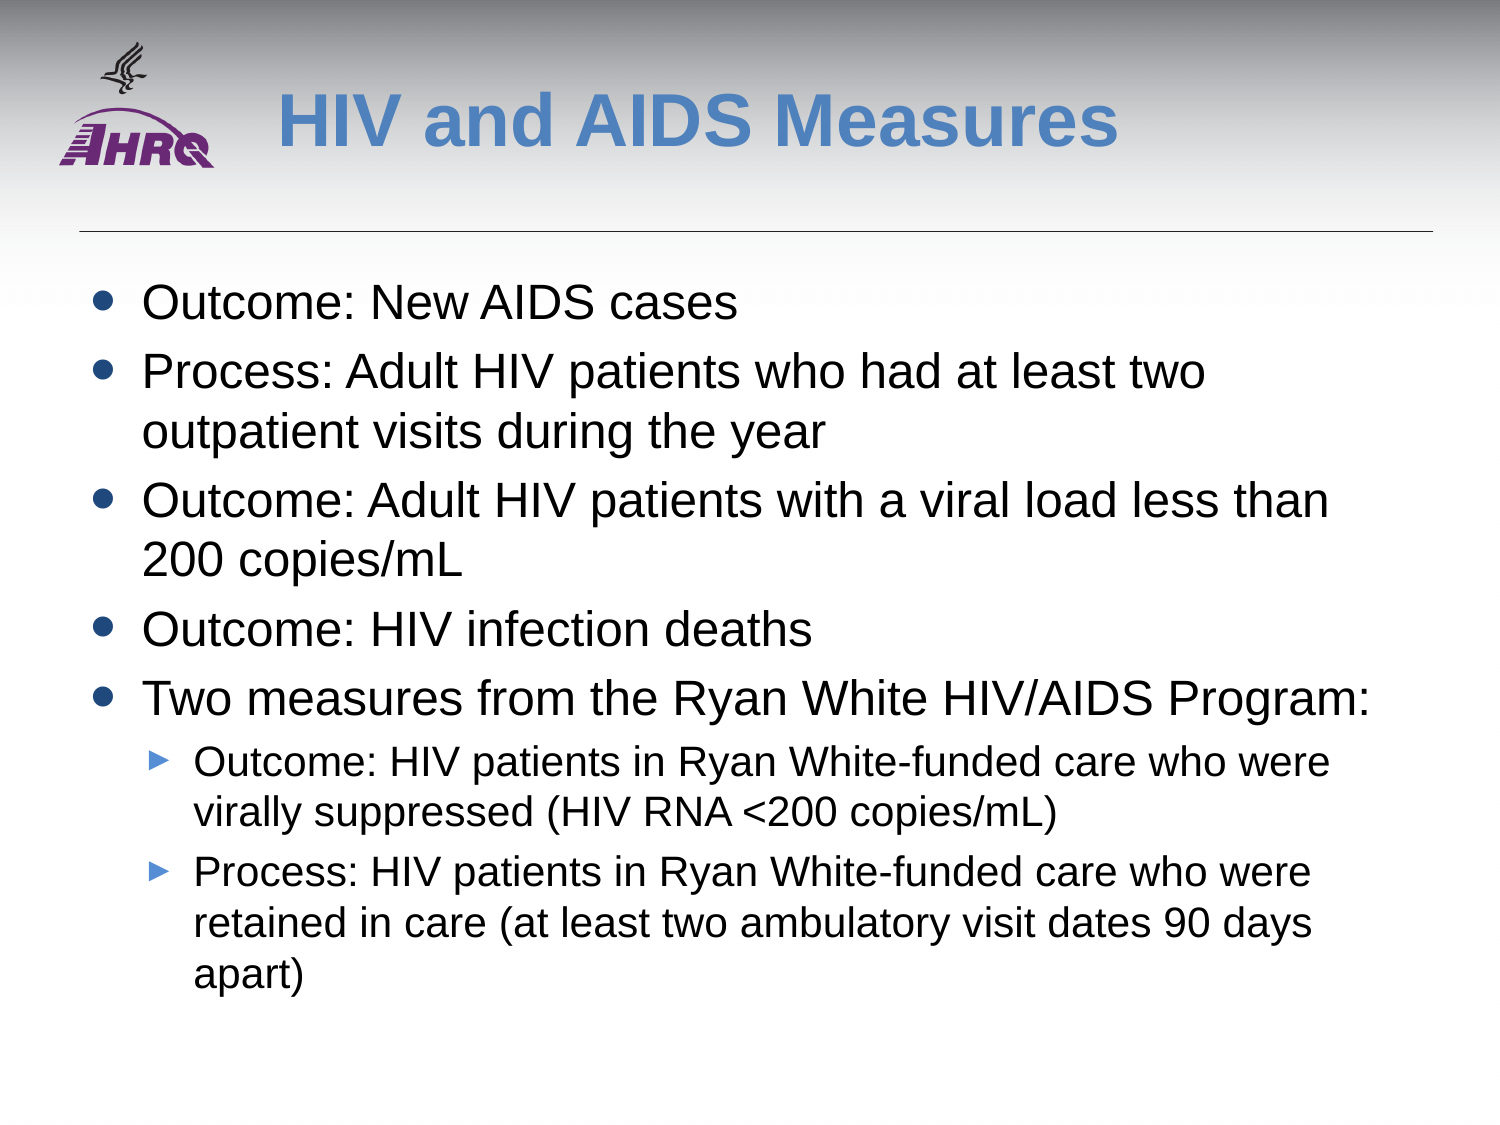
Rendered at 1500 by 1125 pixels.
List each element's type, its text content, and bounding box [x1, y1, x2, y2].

list Outcome: New AIDS cases Process: Adult HIV patients who had at least two outpatient visits during the year Outcome: Adult HIV patients with a viral load less than 200 copies/mL Outcome: HIV infection deaths Two measures from the Ryan White HIV/AIDS Program: Outcome: HIV patients in Ryan White-funded care who were virally suppressed (HIV RNA <200 copies/mL) Process: HIV patients in Ryan White-funded care who were retained in care (at least two ambulatory visit dates 90 days apart) [75, 262, 1425, 1005]
title HIV and AIDS Measures [262, 45, 1425, 188]
picture [0, 0, 1500, 1125]
